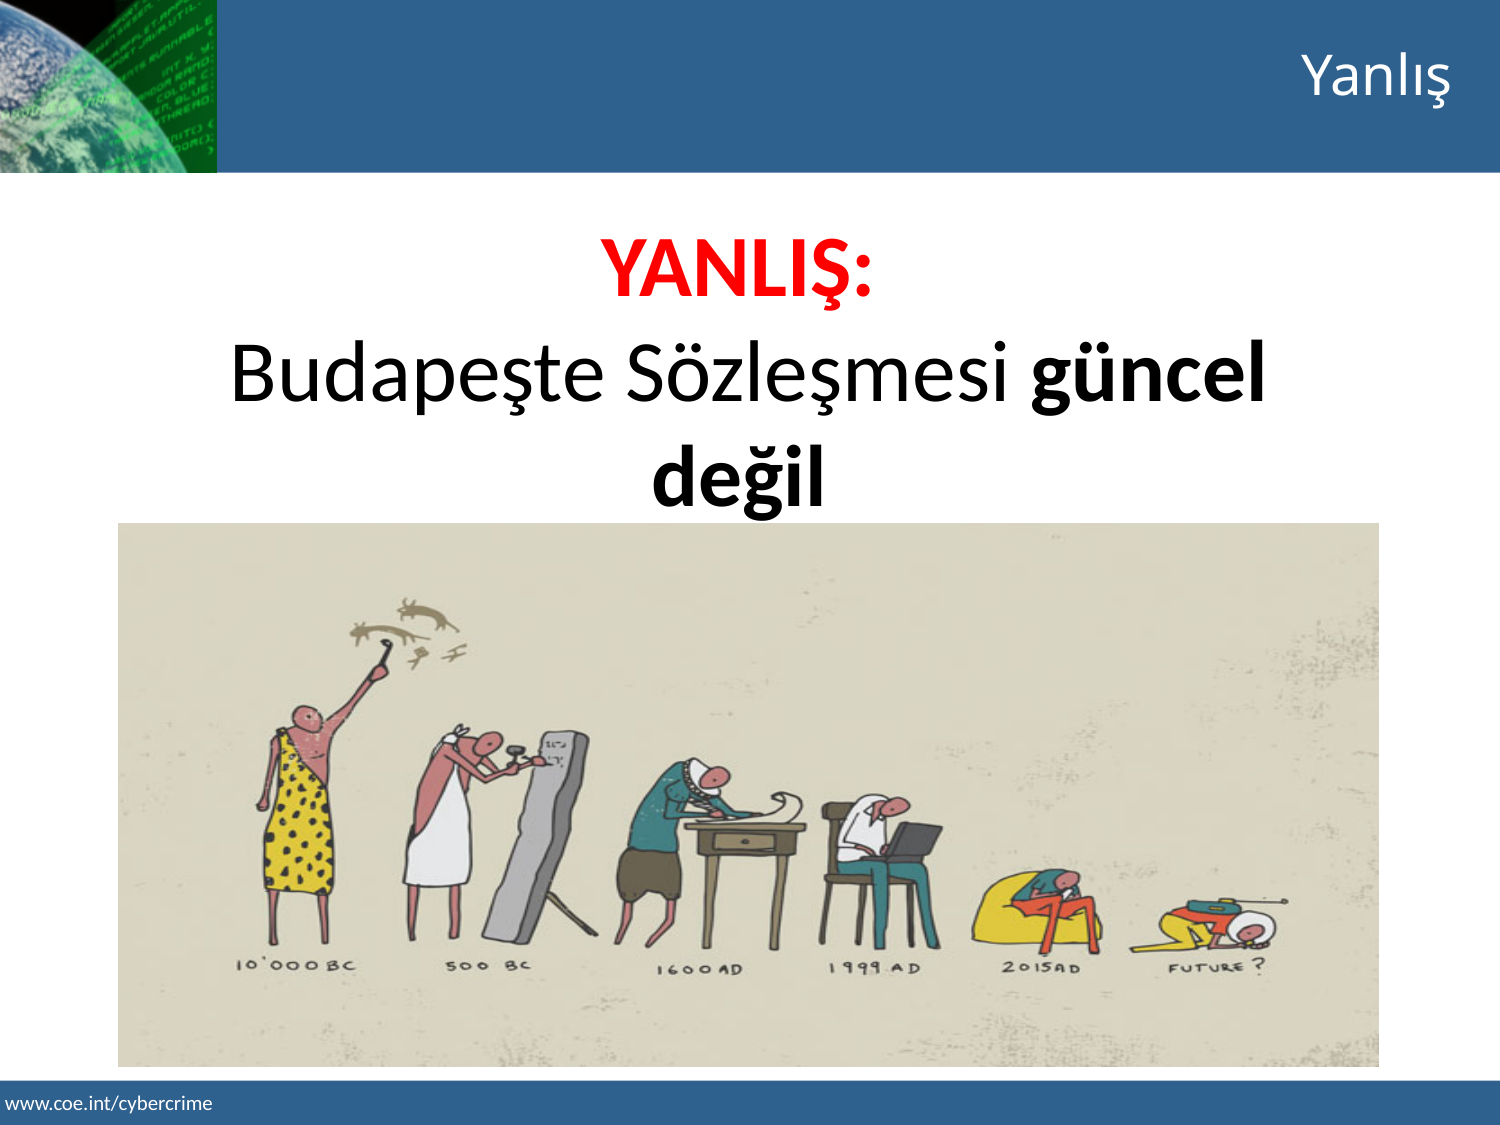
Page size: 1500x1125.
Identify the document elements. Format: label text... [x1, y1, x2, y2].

text_box Yanlış [230, 31, 1483, 114]
picture [118, 523, 1379, 1067]
text_box YANLIŞ: Budapeşte Sözleşmesi güncel değil [118, 202, 1360, 523]
picture [0, 0, 217, 173]
